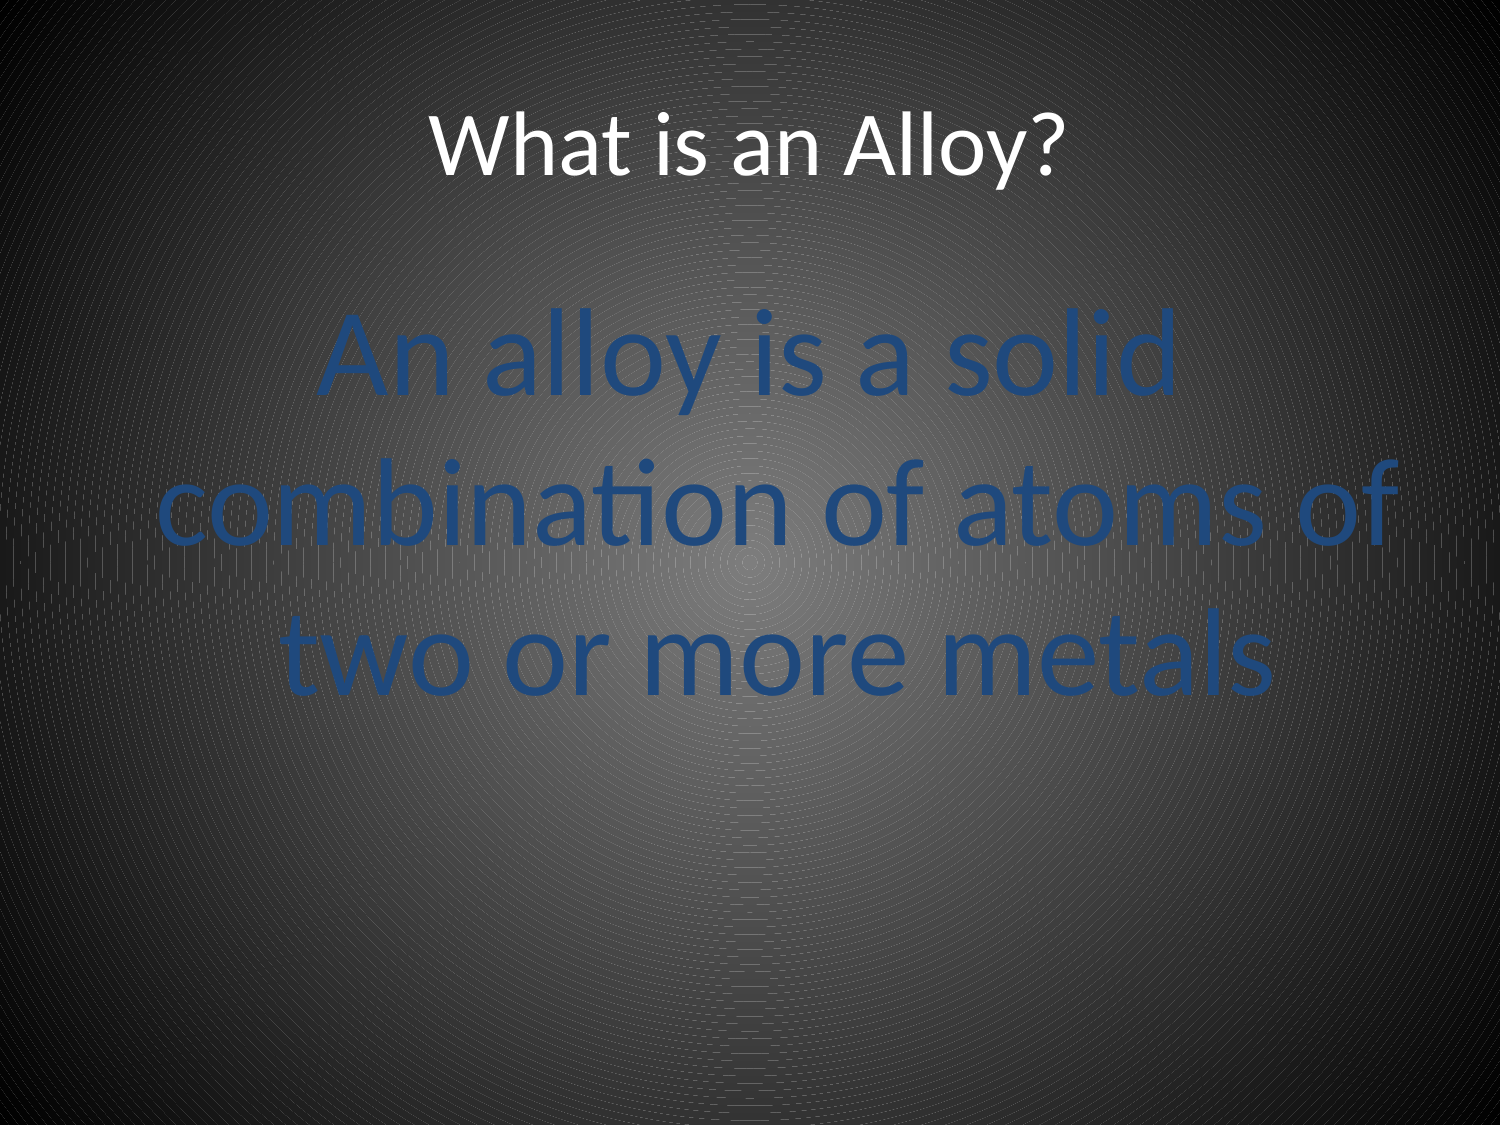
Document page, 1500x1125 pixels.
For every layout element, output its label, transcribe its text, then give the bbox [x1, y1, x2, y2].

list An alloy is a solid combination of atoms of two or more metals [75, 262, 1425, 1005]
title What is an Alloy? [75, 45, 1425, 233]
